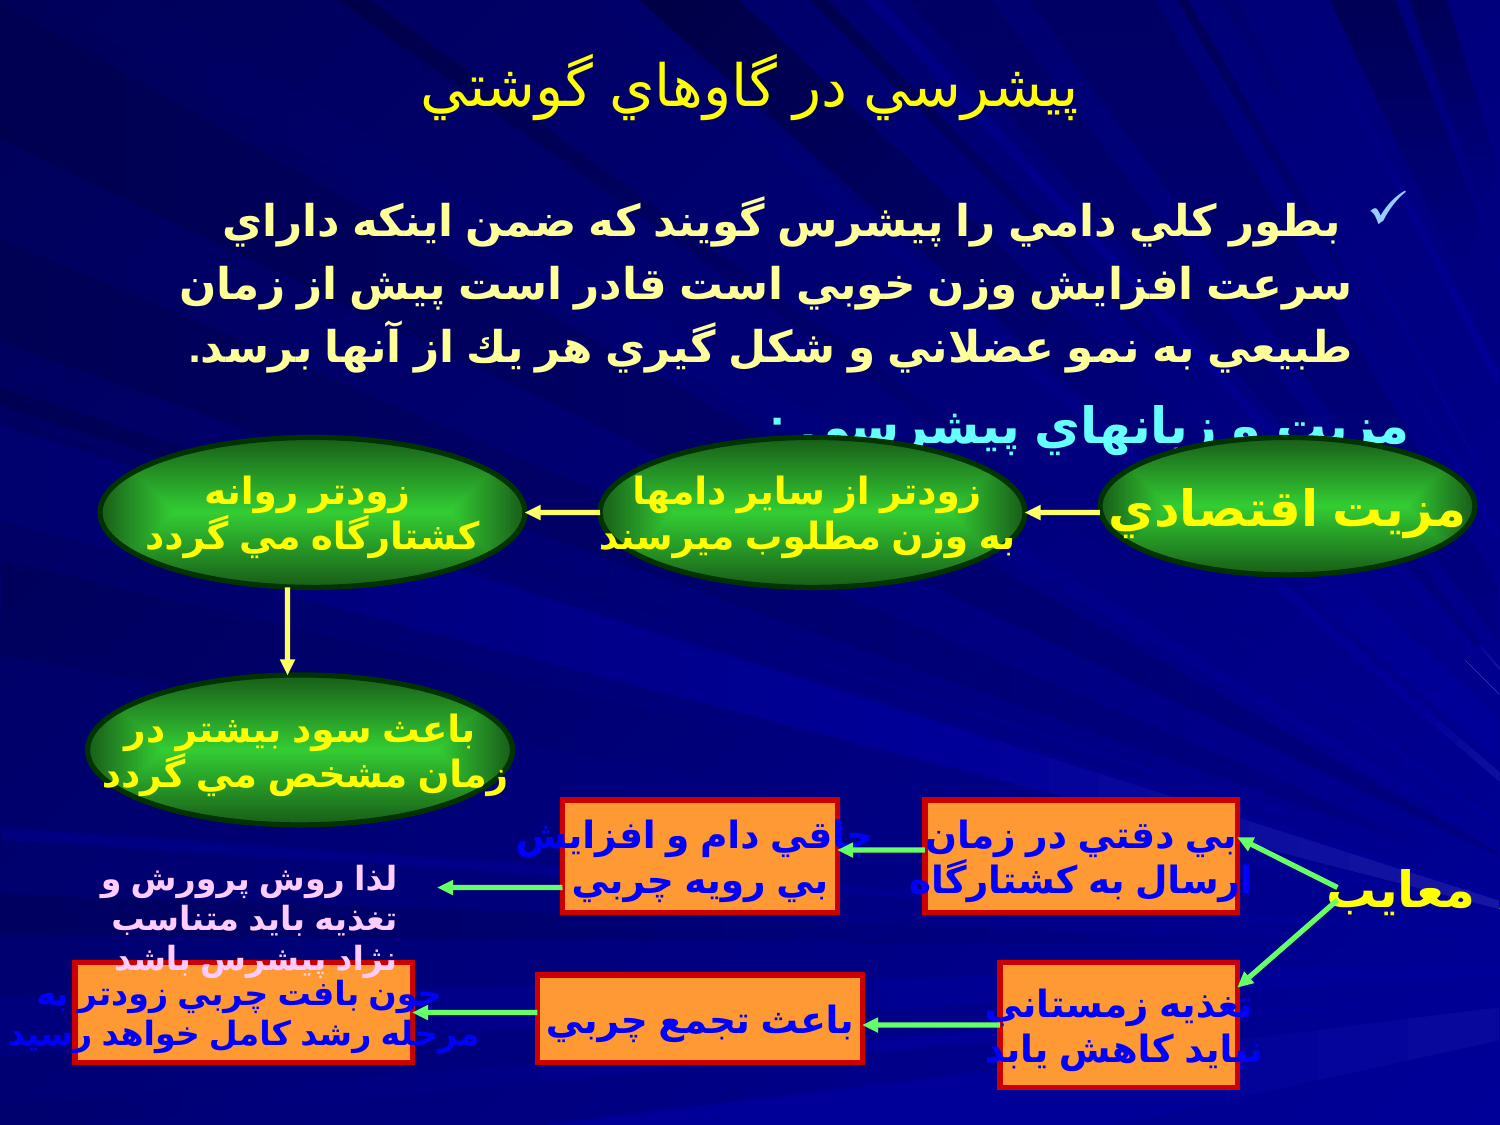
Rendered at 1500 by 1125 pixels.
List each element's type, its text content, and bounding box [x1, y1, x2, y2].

text_box چاقي دام و افزايش بي رويه چربي [562, 800, 838, 913]
text_box [412, 1006, 538, 1019]
text_box باعث تجمع چربي [537, 974, 863, 1063]
text_box تغذيه زمستاني نبايد كاهش يابد [999, 962, 1238, 1088]
text_box بي دقتي در زمان ارسال به كشتارگاه [924, 800, 1238, 913]
text_box [281, 587, 294, 676]
text_box باعث سود بيشتر در زمان مشخص مي گردد [87, 674, 513, 825]
text_box معايب [1311, 849, 1491, 925]
text_box [1237, 837, 1338, 888]
text_box مزيت اقتصادي [1099, 437, 1475, 575]
text_box زودتر روانه كشتارگاه مي گردد [99, 437, 525, 588]
text_box [437, 881, 563, 894]
text_box زودتر از ساير دامها به وزن مطلوب ميرسند [600, 437, 1025, 588]
text_box [862, 1018, 1000, 1032]
text_box لذا روش پرورش و تغذيه بايد متناسب نژاد پيشرس باشد [37, 849, 413, 985]
title پيشرسي در گاوهاي گوشتي [74, 24, 1426, 143]
text_box [1237, 899, 1338, 988]
text_box چون بافت چربي زودتر به مرحله رشد كامل خواهد رسيد [75, 985, 413, 1063]
list بطور كلي دامي را پيشرس گويند كه ضمن اينكه داراي سرعت افزايش وزن خوبي است قادر است پيش از زمان طبيعي به نمو عضلاني و شكل گيري هر يك از آنها برسد. مزيت و زيانهاي پيشرسي : [74, 174, 1426, 401]
text_box [1024, 506, 1100, 519]
text_box [525, 506, 601, 519]
text_box [837, 843, 925, 857]
